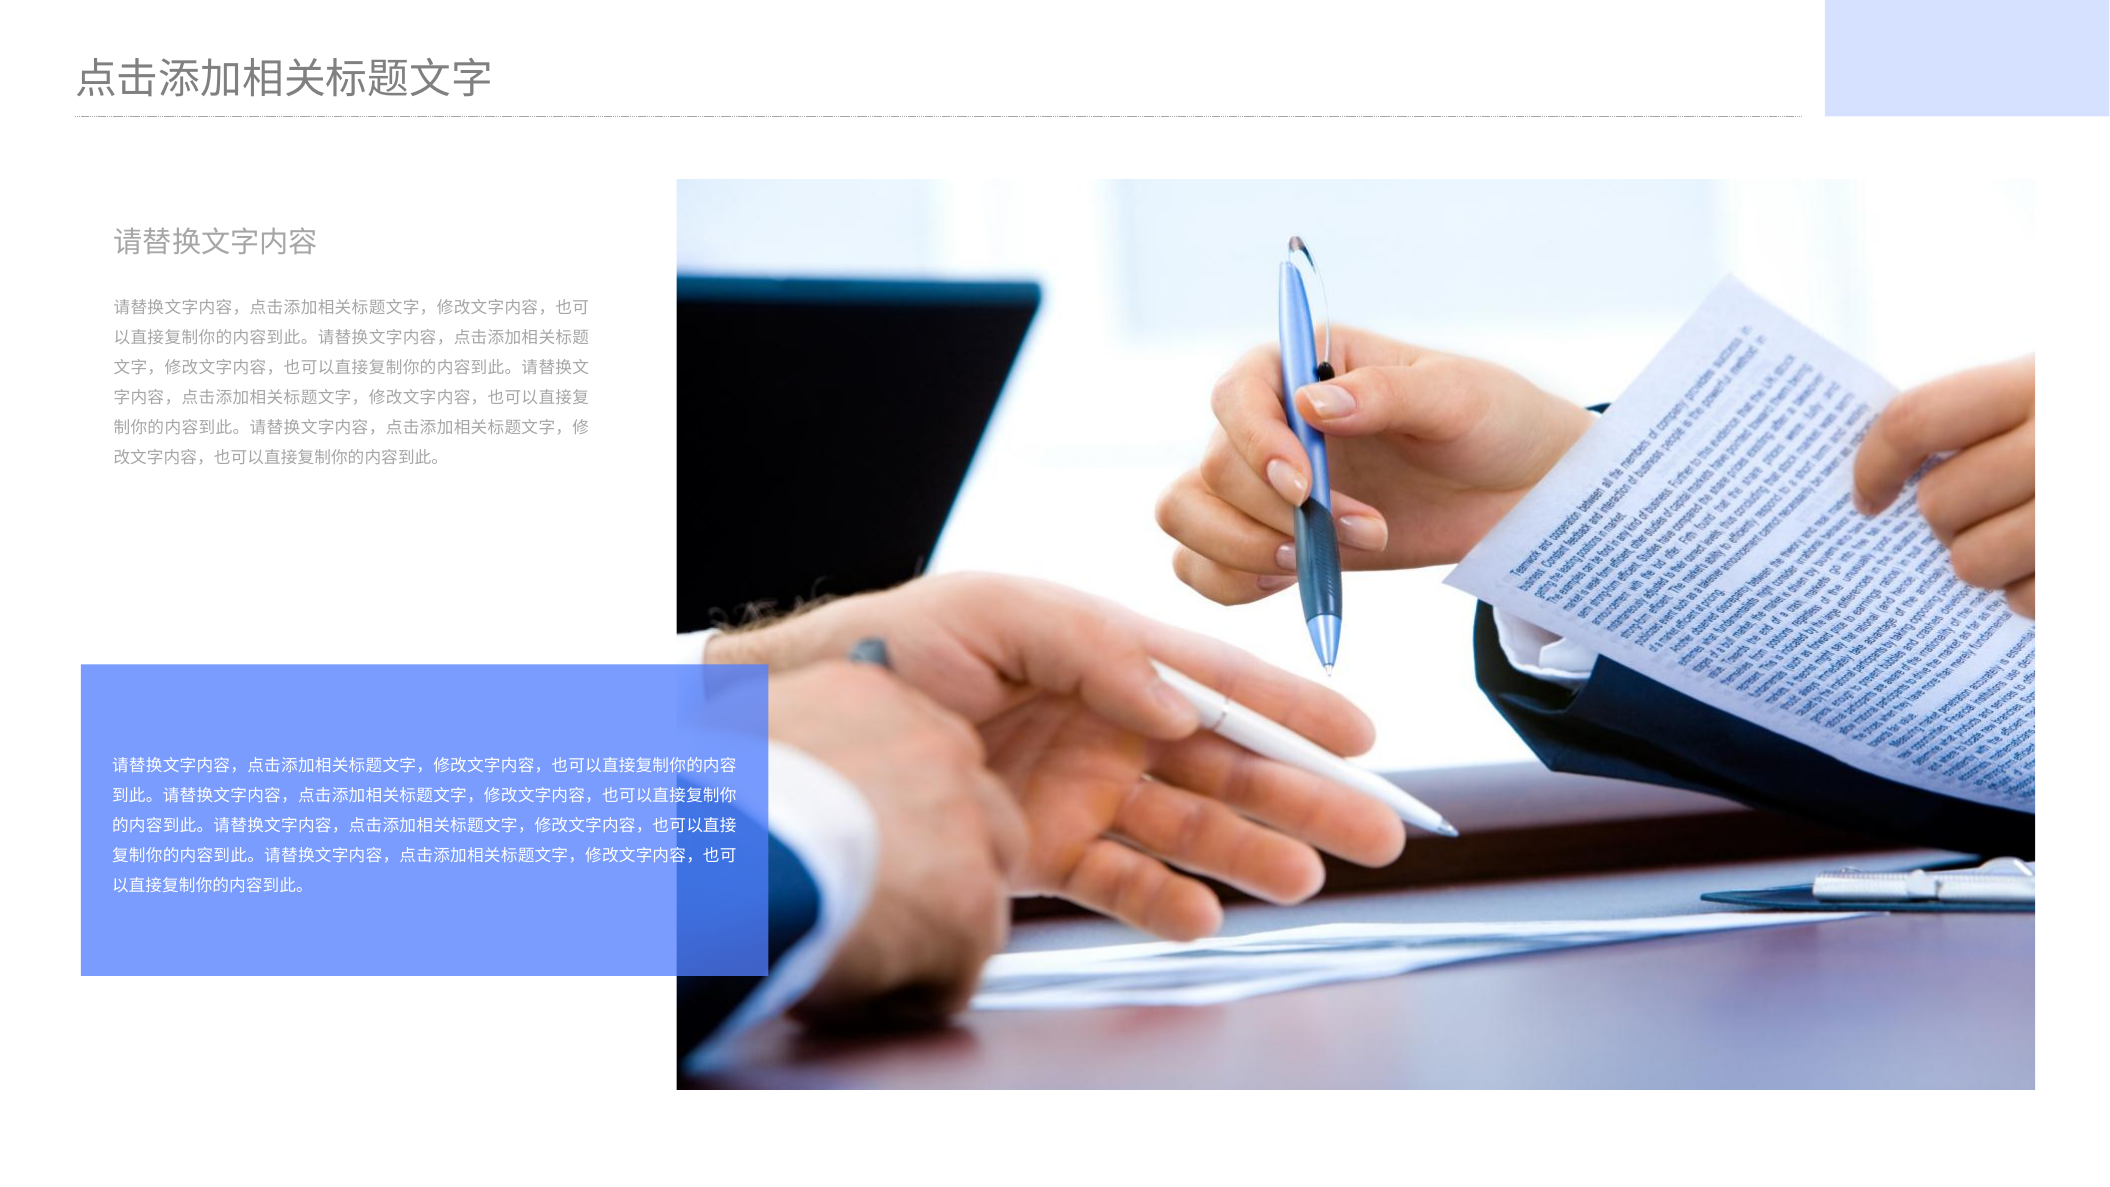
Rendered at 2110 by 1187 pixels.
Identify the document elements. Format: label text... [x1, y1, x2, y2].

text_box 点击添加相关标题文字 [59, 44, 563, 107]
text_box [676, 179, 2036, 1090]
text_box 请替换文字内容，点击添加相关标题文字，修改文字内容，也可以直接复制你的内容到此。请替换文字内容，点击添加相关标题文字，修改文字内容，也可以直接复制你的内容到此。请替换文字内容，点击添加相关标题文字，修改文字内容，也可以直接复制你的内容到此。请替换文字内容，点击添加相关标题文字，修改文字内容，也可以直接复制你的内容到此。 [80, 664, 769, 976]
text_box 请替换文字内容 [97, 215, 403, 274]
text_box 请替换文字内容，点击添加相关标题文字，修改文字内容，也可以直接复制你的内容到此。请替换文字内容，点击添加相关标题文字，修改文字内容，也可以直接复制你的内容到此。请替换文字内容，点击添加相关标题文字，修改文字内容，也可以直接复制你的内容到此。请替换文字内容，点击添加相关标题文字，修改文字内容，也可以直接复制你的内容到此。 [97, 279, 606, 523]
